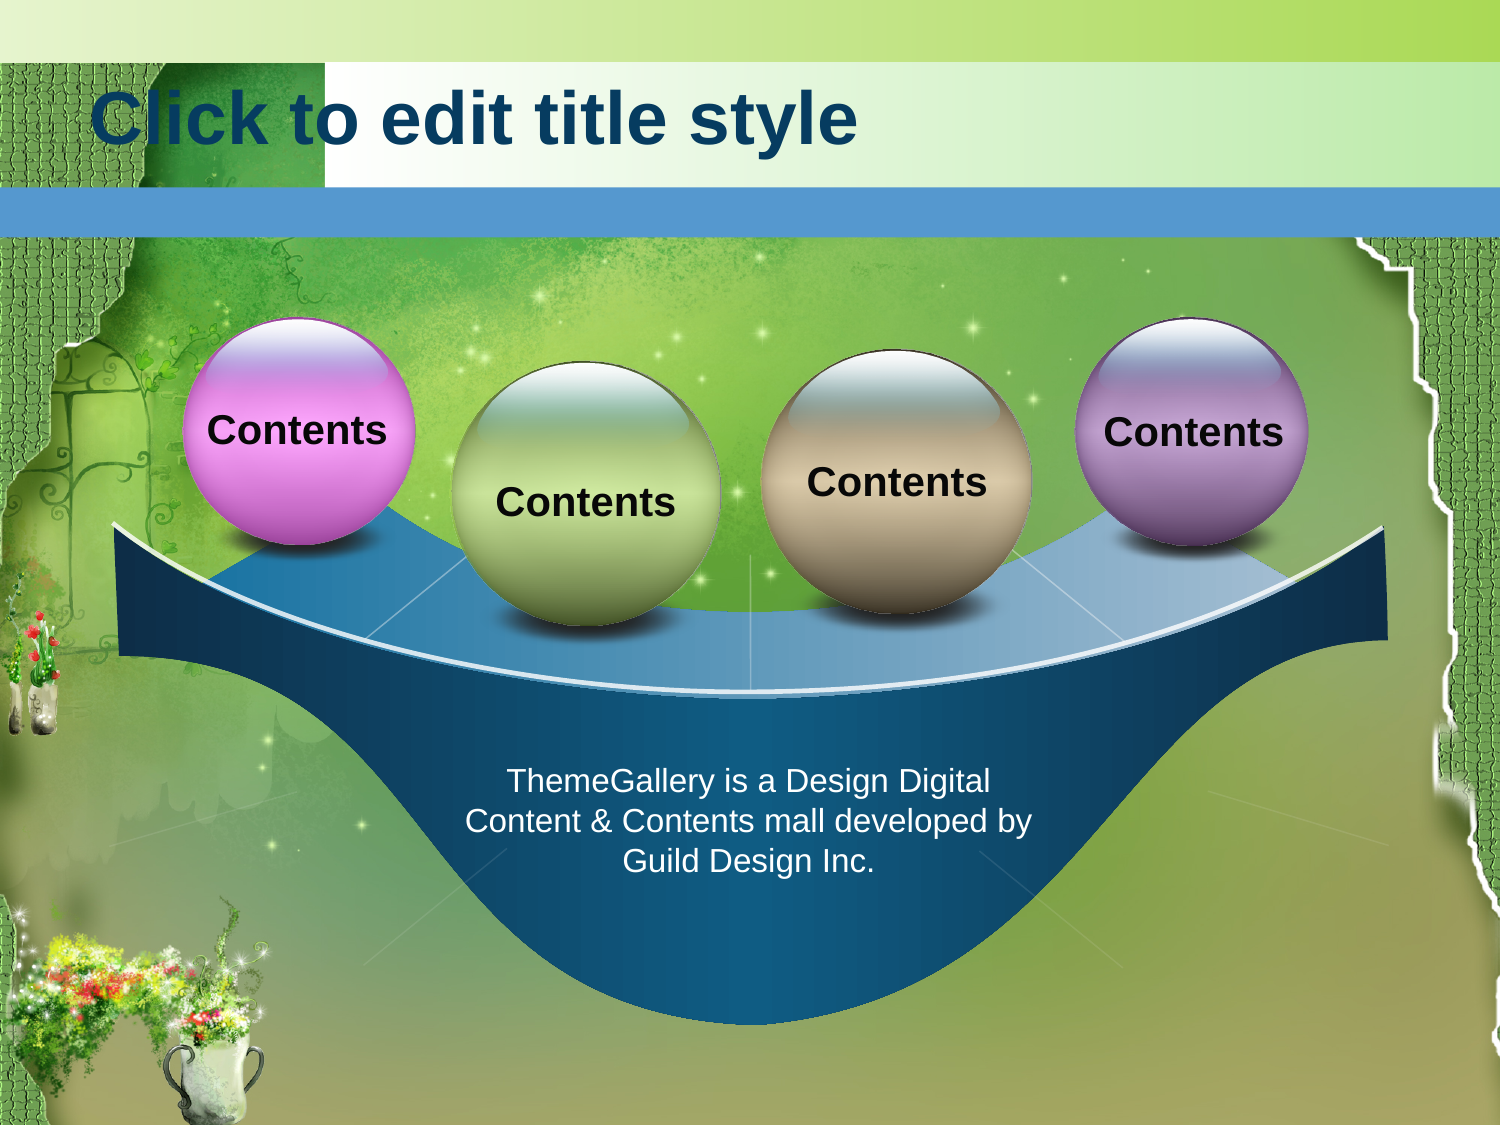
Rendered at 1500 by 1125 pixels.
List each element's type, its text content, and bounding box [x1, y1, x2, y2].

picture [0, 62, 325, 187]
text_box [203, 580, 1297, 699]
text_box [633, 0, 637, 62]
text_box [191, 523, 1303, 692]
text_box [468, 887, 1044, 1025]
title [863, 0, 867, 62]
text_box [112, 522, 176, 566]
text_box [1074, 316, 1309, 565]
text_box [449, 359, 722, 648]
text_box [181, 316, 417, 565]
text_box [434, 0, 438, 62]
picture [0, 238, 1500, 1125]
text_box [113, 525, 1388, 881]
text_box [1313, 527, 1383, 569]
text_box ThemeGallery is a Design Digital Content & Contents mall developed by Guild Design Inc. [448, 752, 1050, 887]
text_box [760, 347, 1033, 636]
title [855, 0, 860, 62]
title Click to edit title style [75, 62, 1425, 185]
